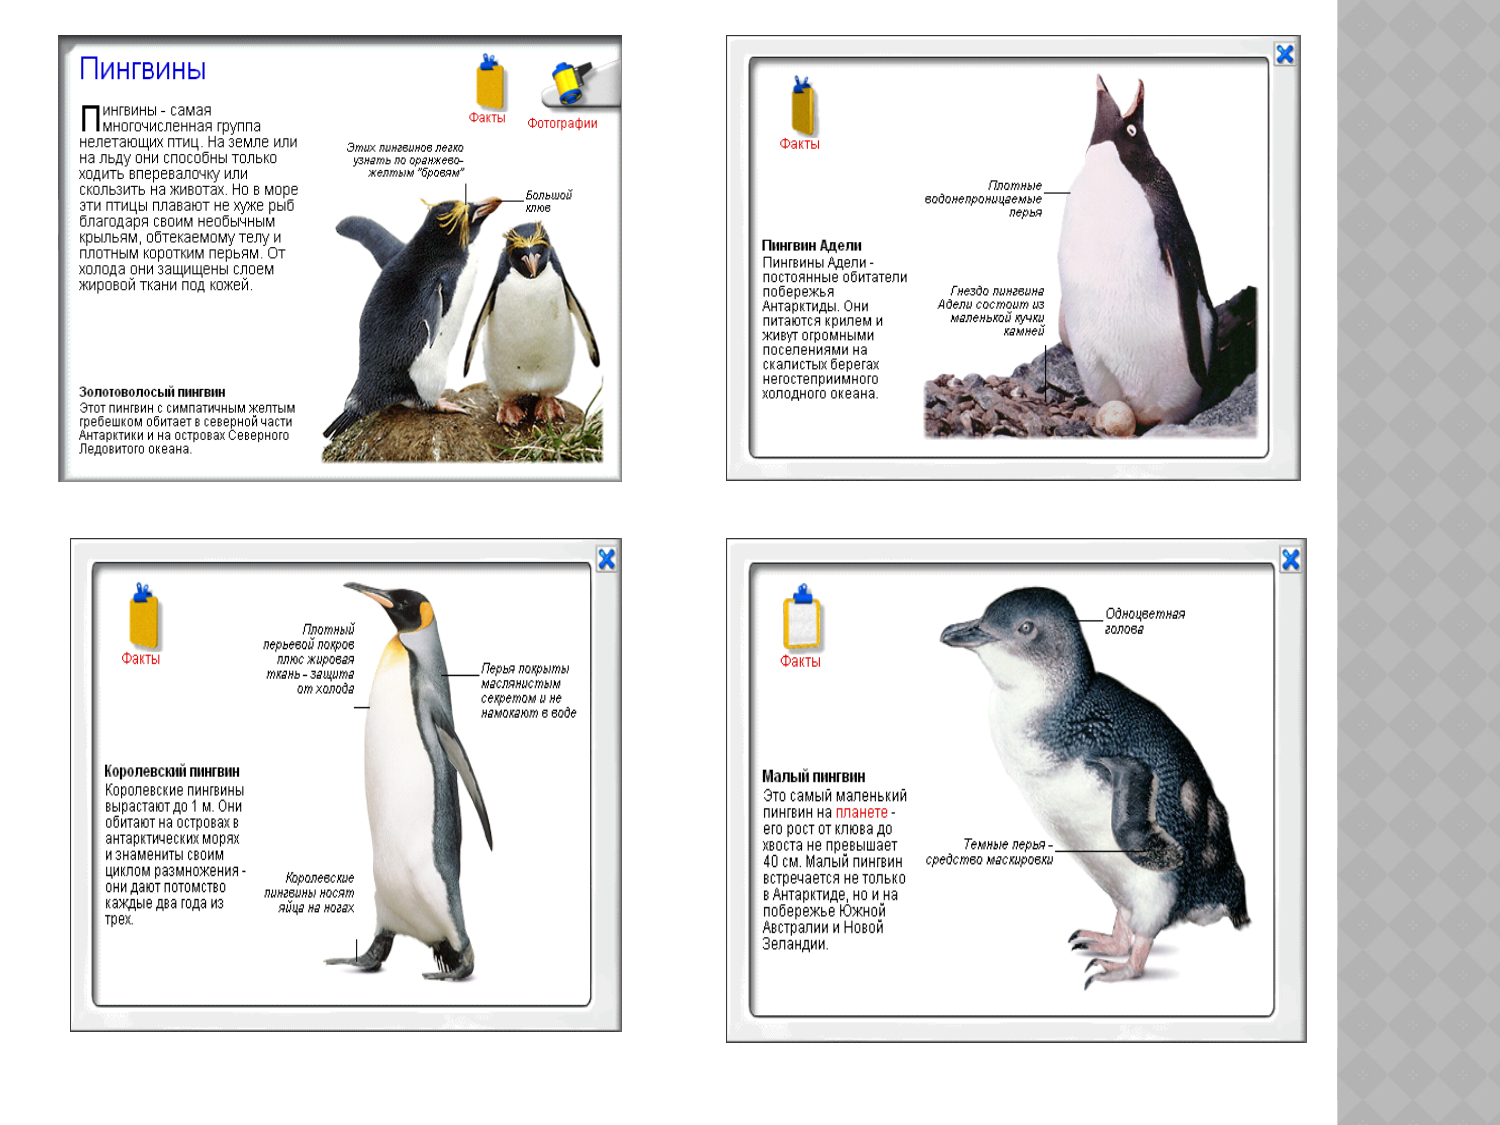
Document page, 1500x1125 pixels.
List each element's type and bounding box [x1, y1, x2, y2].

picture [69, 538, 622, 1032]
picture [726, 538, 1307, 1044]
picture [726, 34, 1302, 481]
picture [58, 34, 622, 483]
